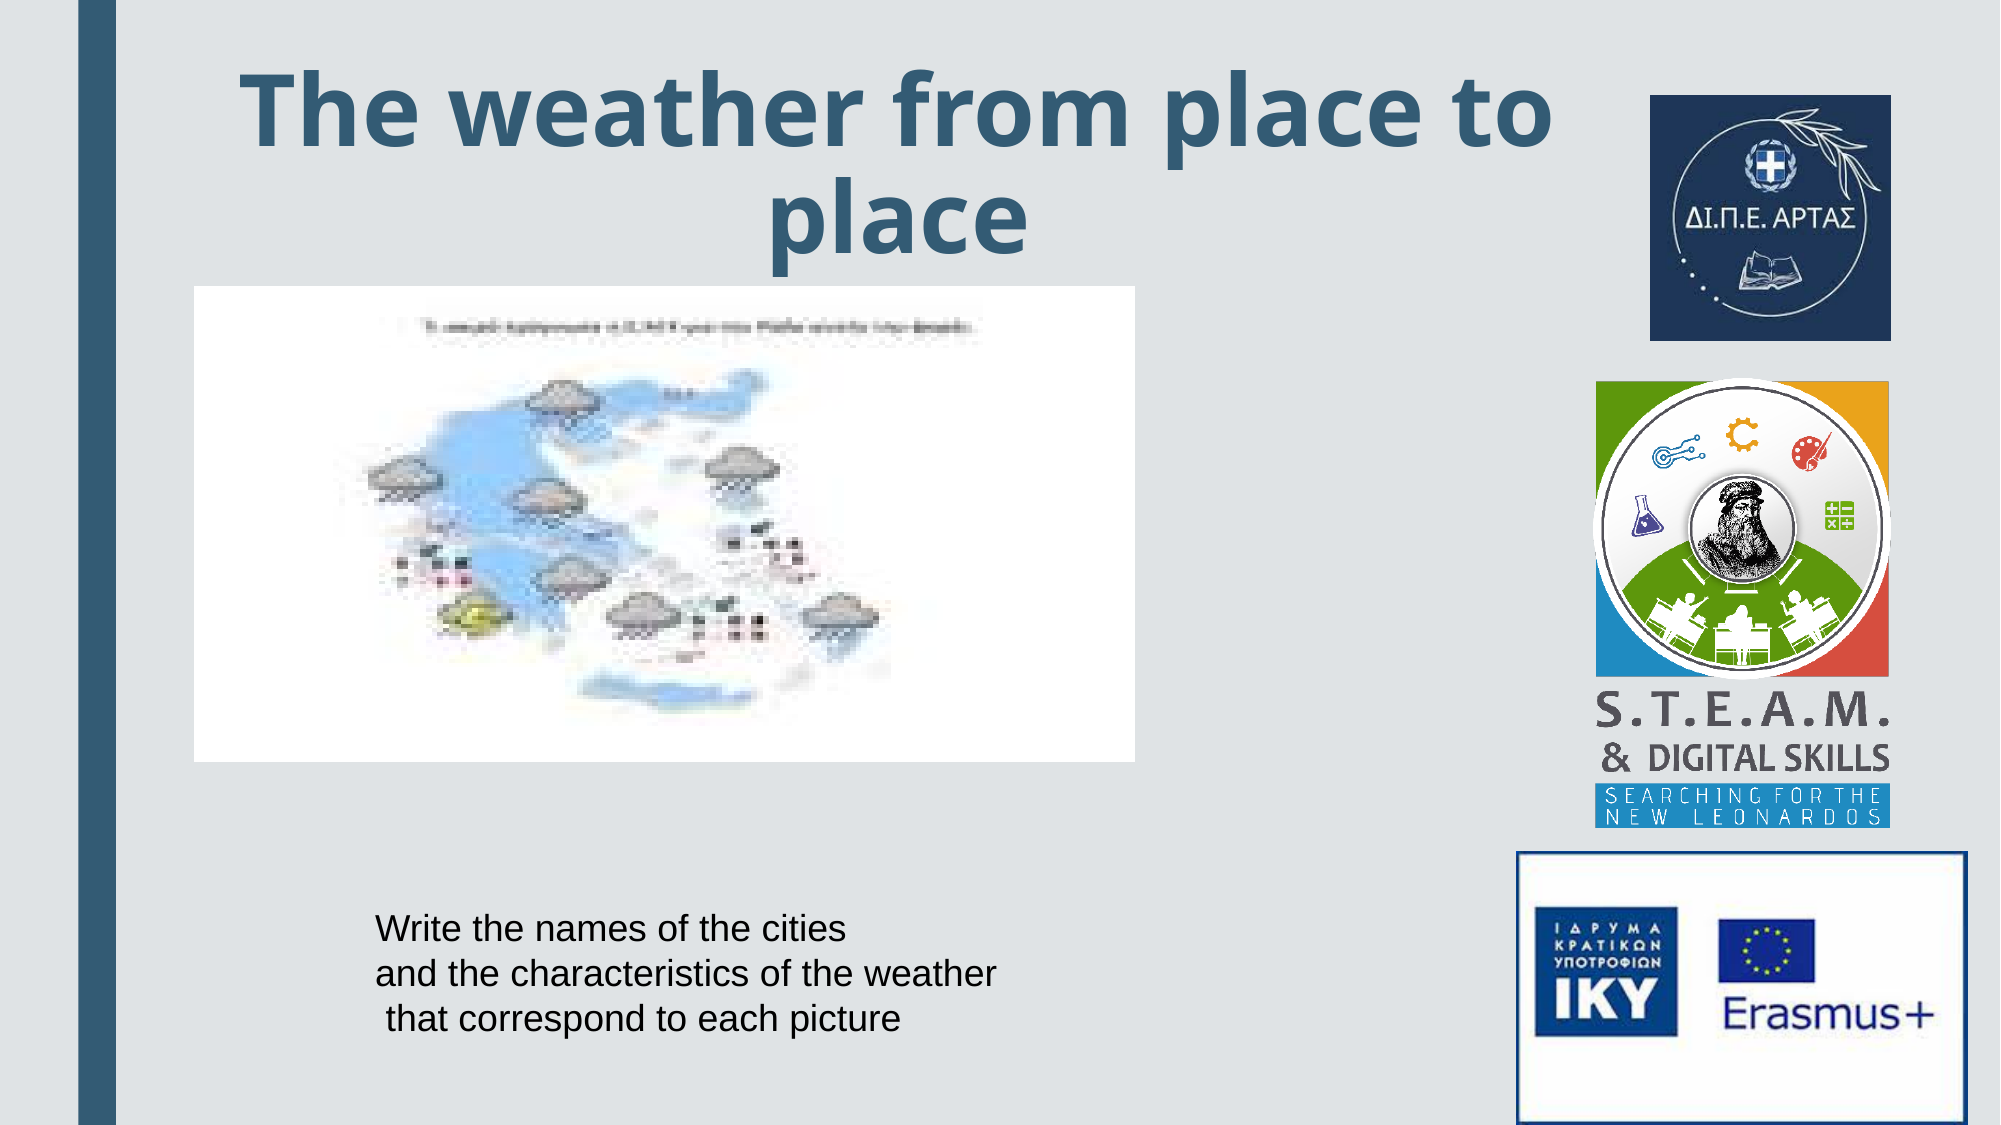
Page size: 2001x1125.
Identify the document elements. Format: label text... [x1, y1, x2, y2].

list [194, 286, 1135, 763]
picture [1516, 851, 1968, 1125]
text_box Write the names of the cities and the characteristics of the weather that correspond to each picture [360, 896, 1361, 1047]
title The weather from place to place [179, 53, 1617, 174]
picture [1650, 94, 1891, 341]
picture [1593, 378, 1891, 828]
